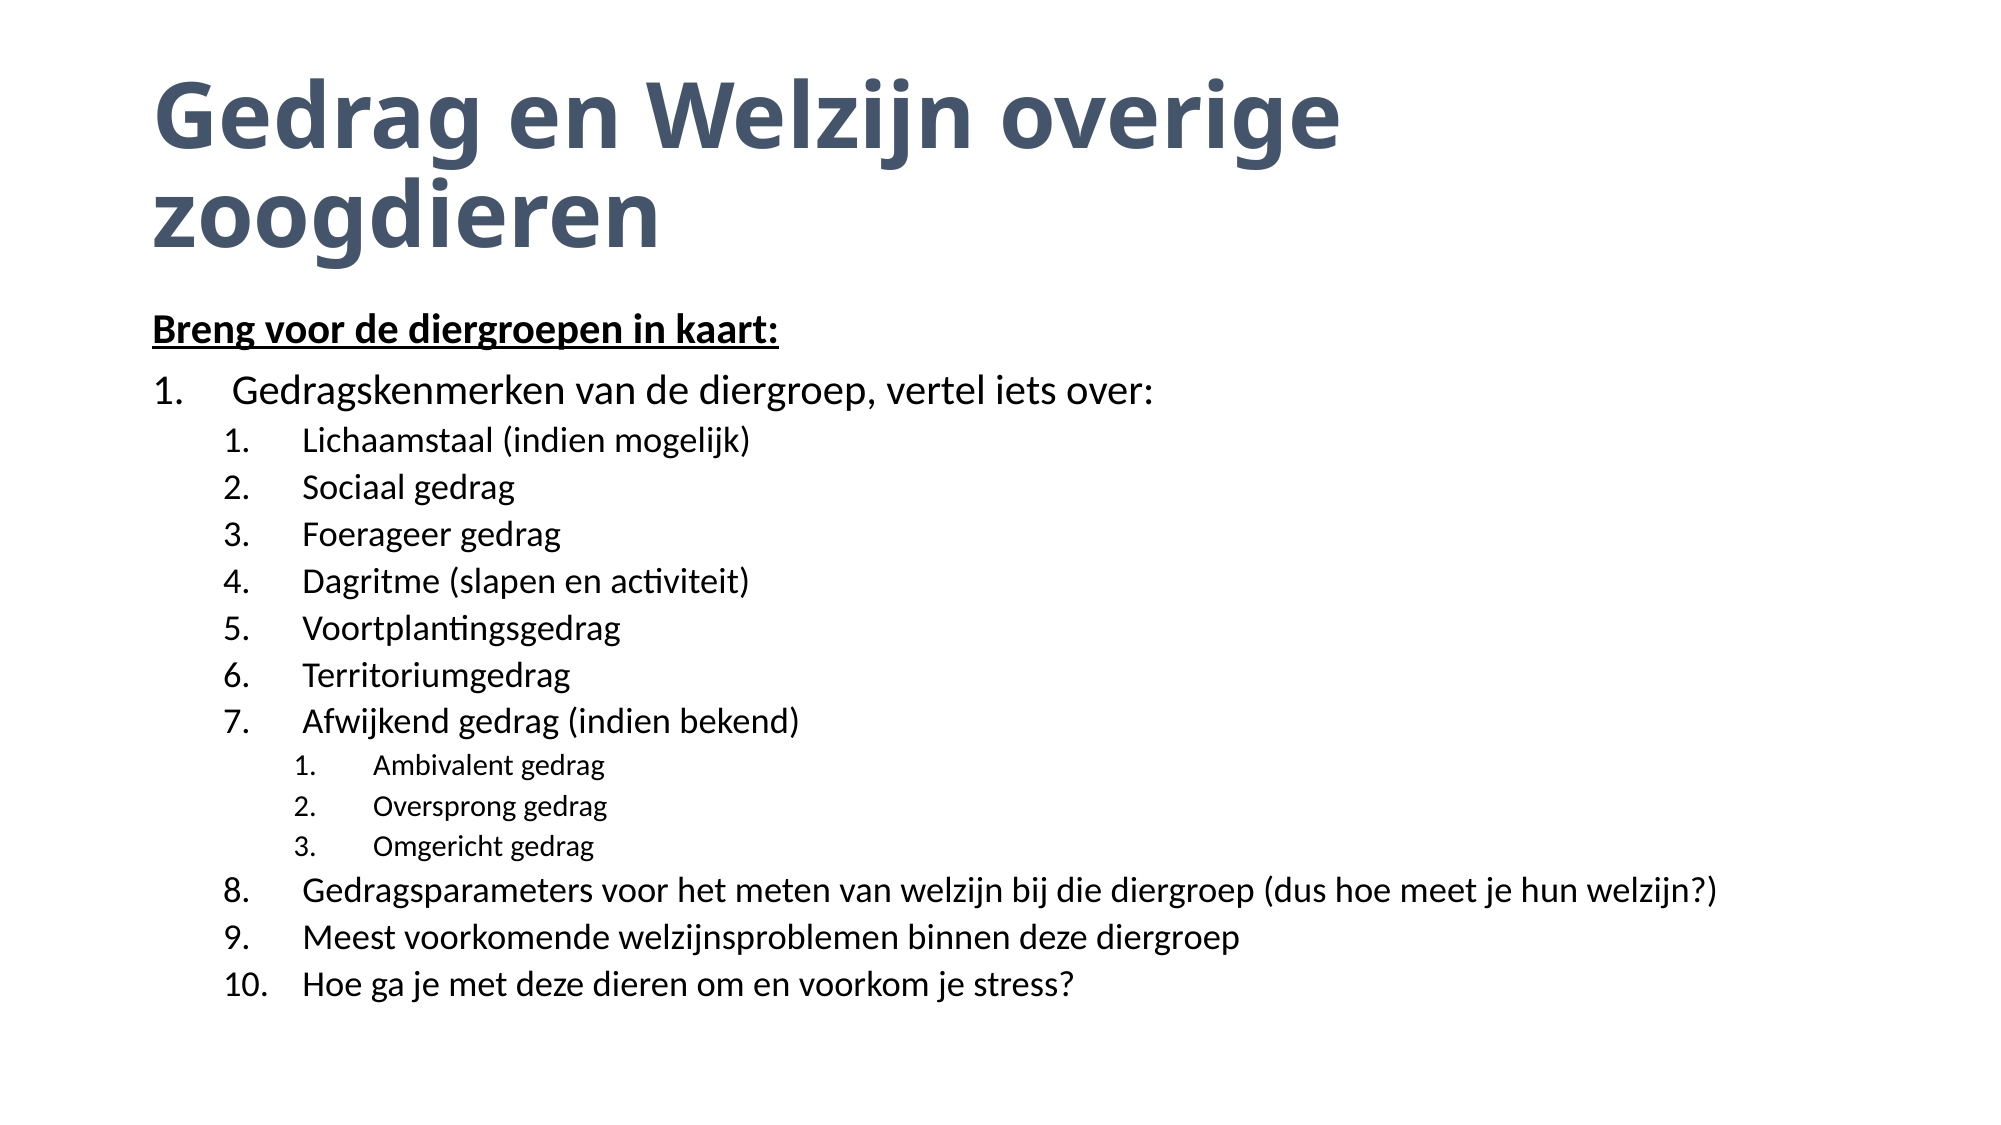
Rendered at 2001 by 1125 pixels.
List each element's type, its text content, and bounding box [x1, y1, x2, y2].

list Breng voor de diergroepen in kaart: Gedragskenmerken van de diergroep, vertel iets over: Lichaamstaal (indien mogelijk) Sociaal gedrag Foerageer gedrag Dagritme (slapen en activiteit) Voortplantingsgedrag Territoriumgedrag Afwijkend gedrag (indien bekend) Ambivalent gedrag Oversprong gedrag Omgericht gedrag Gedragsparameters voor het meten van welzijn bij die diergroep (dus hoe meet je hun welzijn?) Meest voorkomende welzijnsproblemen binnen deze diergroep Hoe ga je met deze dieren om en voorkom je stress? [137, 299, 1863, 1014]
title Gedrag en Welzijn overige zoogdieren [137, 59, 1863, 278]
